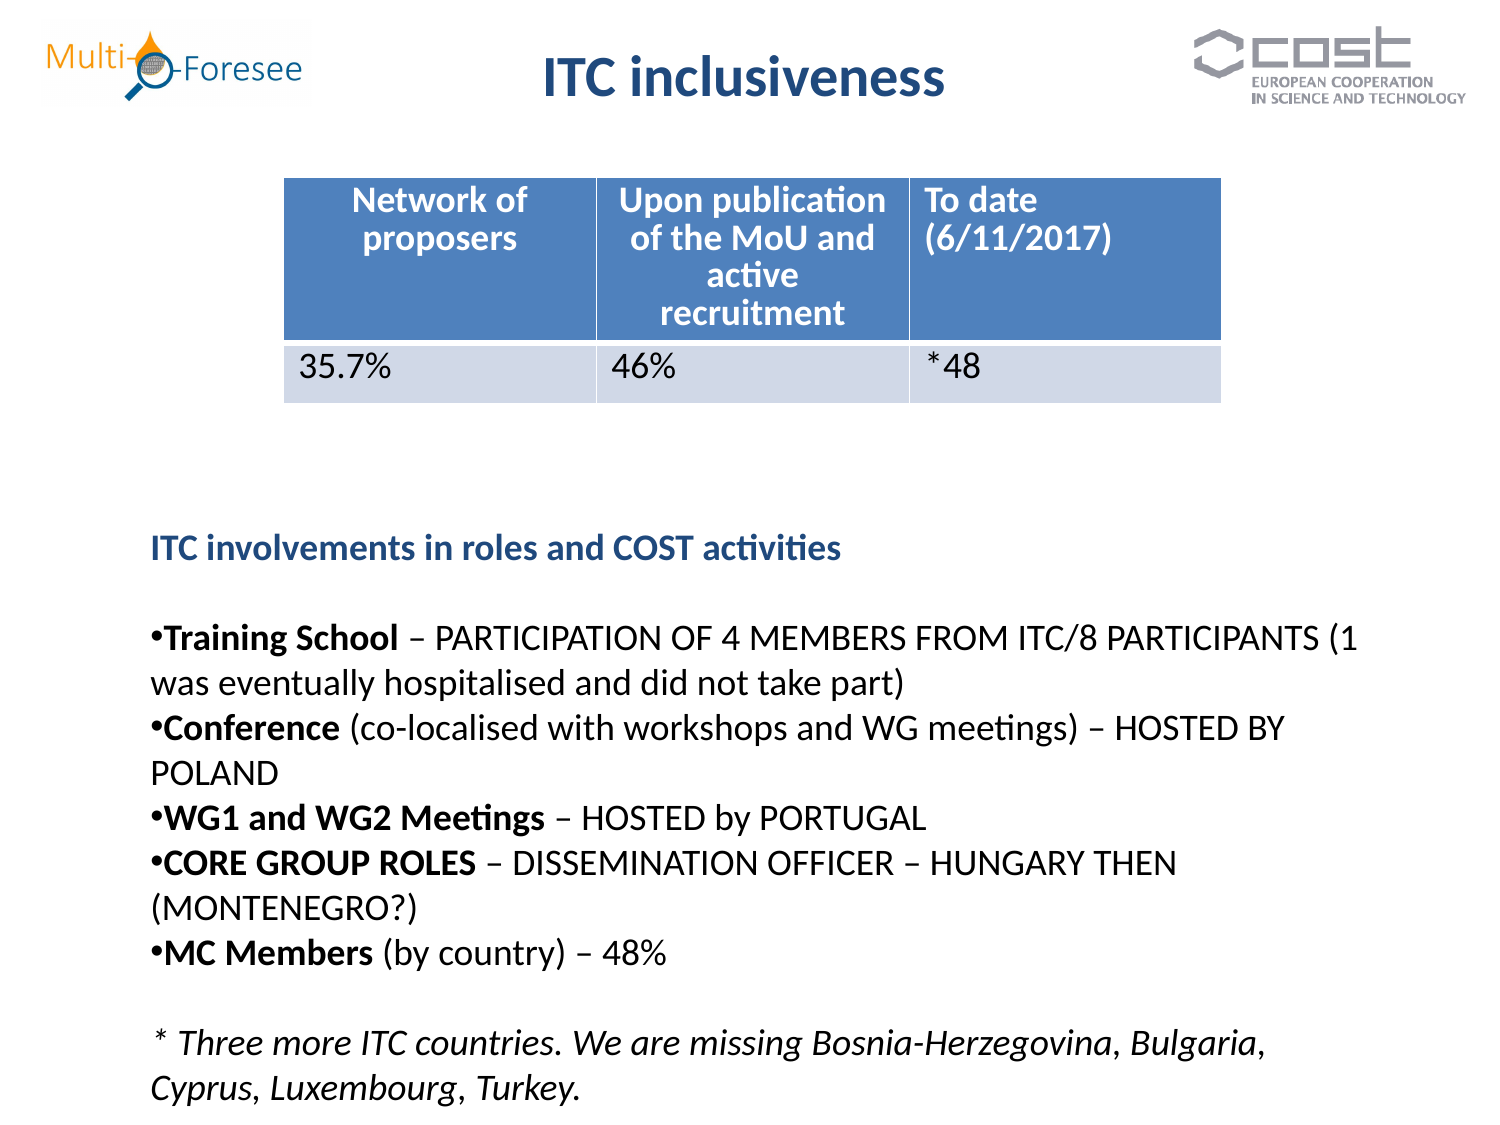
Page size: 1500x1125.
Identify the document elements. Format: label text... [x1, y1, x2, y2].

text_box ITC involvements in roles and COST activities Training School – PARTICIPATION OF 4 MEMBERS FROM ITC/8 PARTICIPANTS (1 was eventually hospitalised and did not take part) Conference (co-localised with workshops and WG meetings) – HOSTED BY POLAND WG1 and WG2 Meetings – HOSTED by PORTUGAL CORE GROUP ROLES – DISSEMINATION OFFICER – HUNGARY THEN (MONTENEGRO?) MC Members (by country) – 48% * Three more ITC countries. We are missing Bosnia-Herzegovina, Bulgaria, Cyprus, Luxembourg, Turkey. [135, 515, 1388, 1125]
table_cell 46% [597, 346, 909, 403]
text_box ITC inclusiveness [348, 30, 1140, 116]
table_cell 35.7% [284, 346, 596, 403]
table_header To date (6/11/2017) [910, 178, 1221, 340]
table_header Upon publication of the MoU and active recruitment [597, 178, 909, 340]
table_header Network of proposers [284, 178, 596, 340]
picture [1174, 18, 1474, 123]
table_cell *48 [910, 346, 1221, 403]
picture [40, 18, 312, 108]
